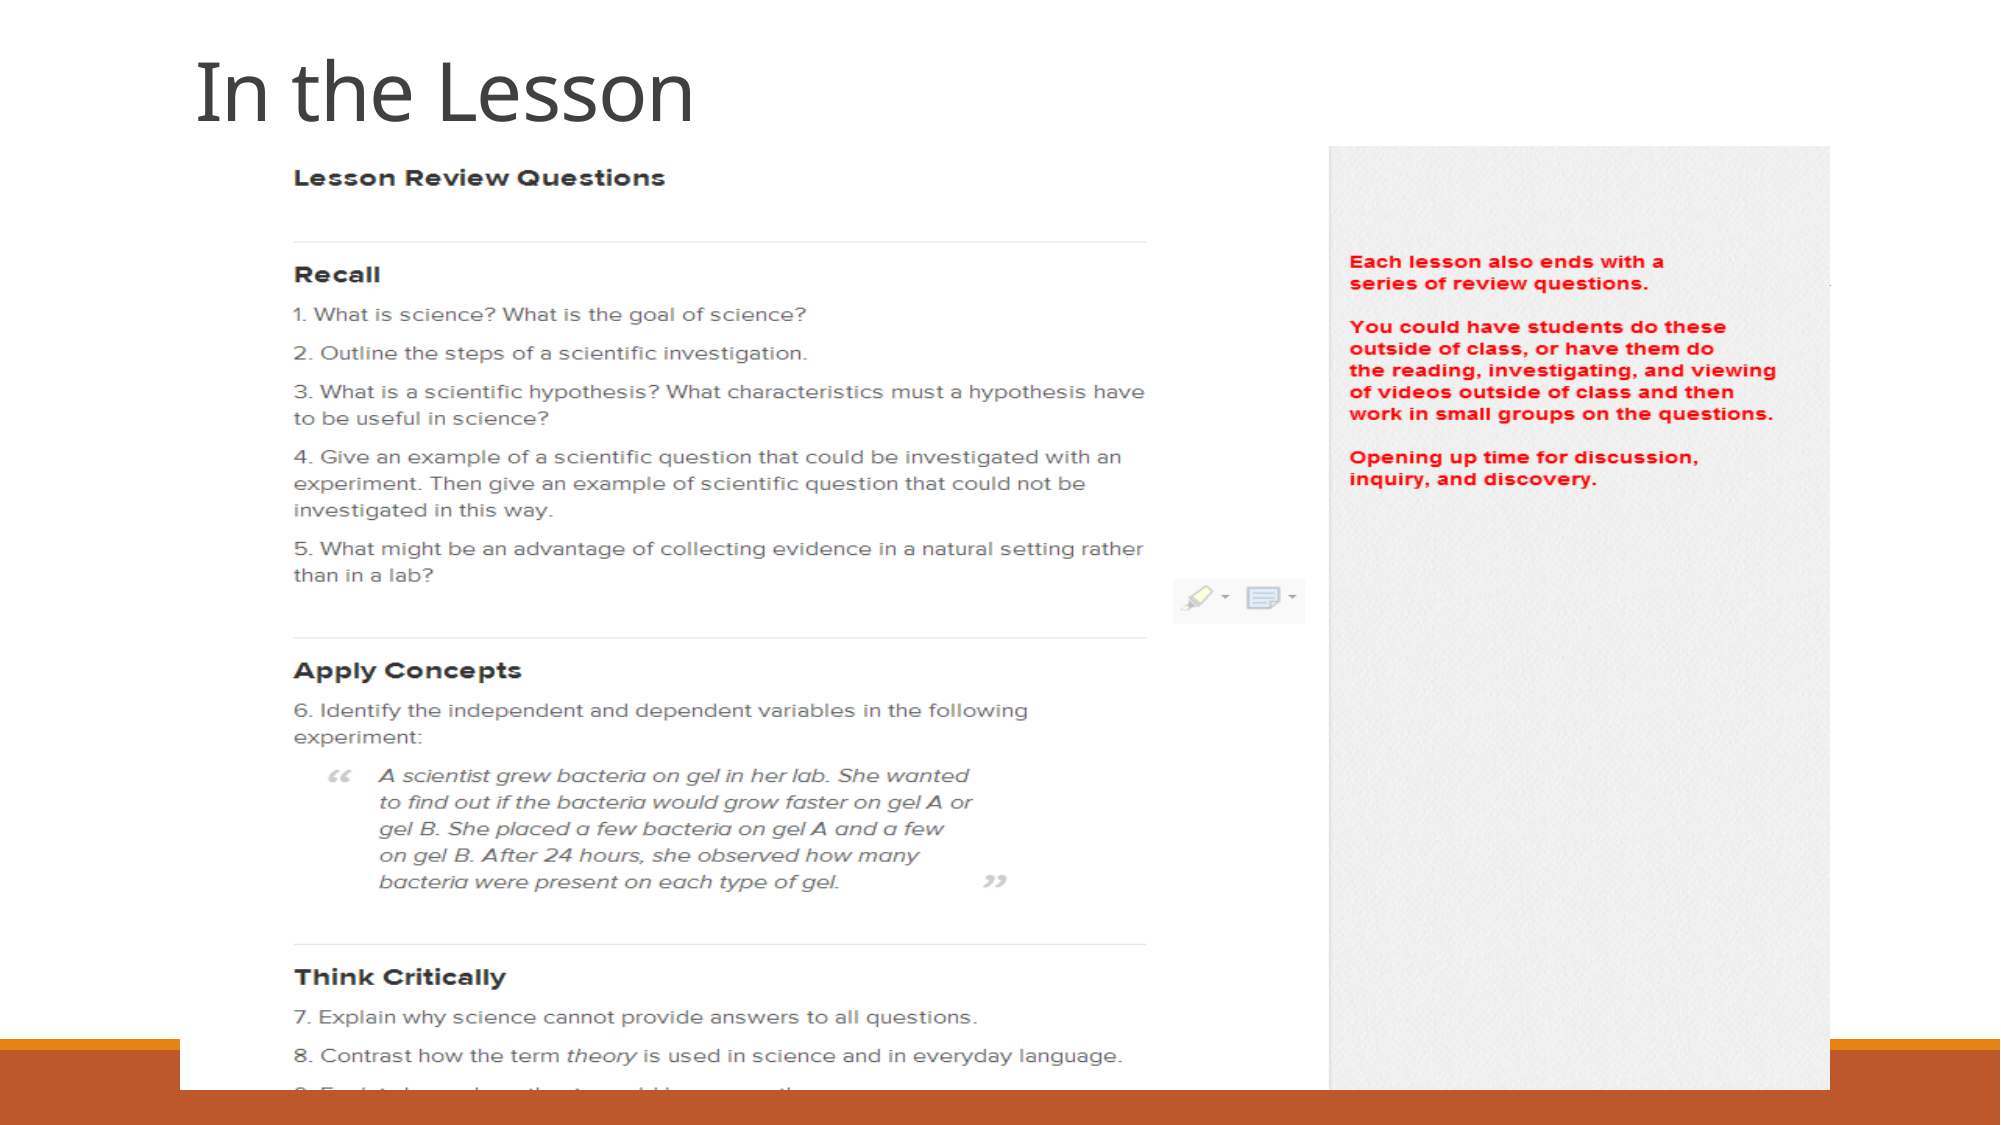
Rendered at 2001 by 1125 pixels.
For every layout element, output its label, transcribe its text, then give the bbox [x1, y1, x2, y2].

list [179, 145, 1831, 1090]
title In the Lesson [180, 47, 1830, 144]
